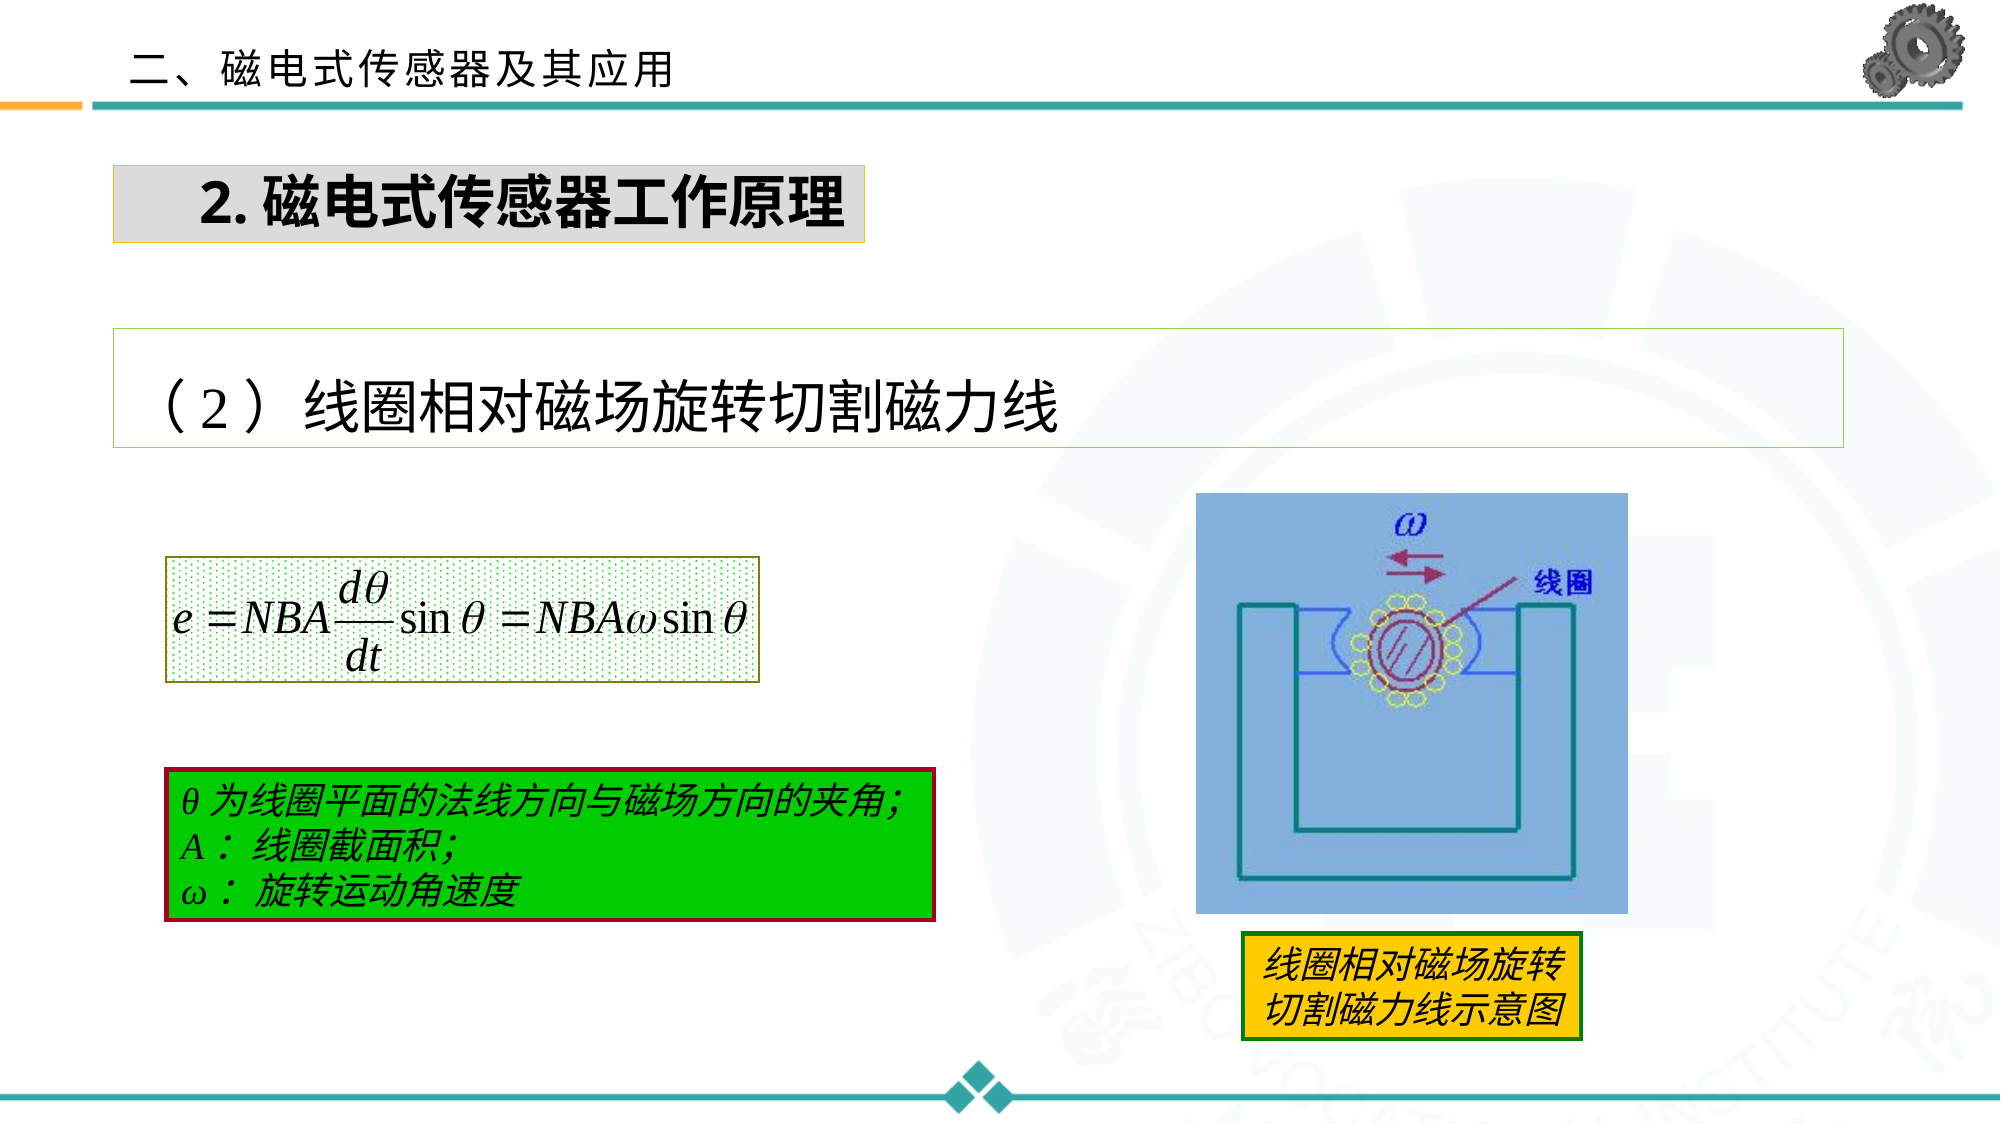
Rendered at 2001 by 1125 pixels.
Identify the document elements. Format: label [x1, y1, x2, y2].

text_box [166, 557, 759, 682]
picture [0, 0, 2000, 1124]
